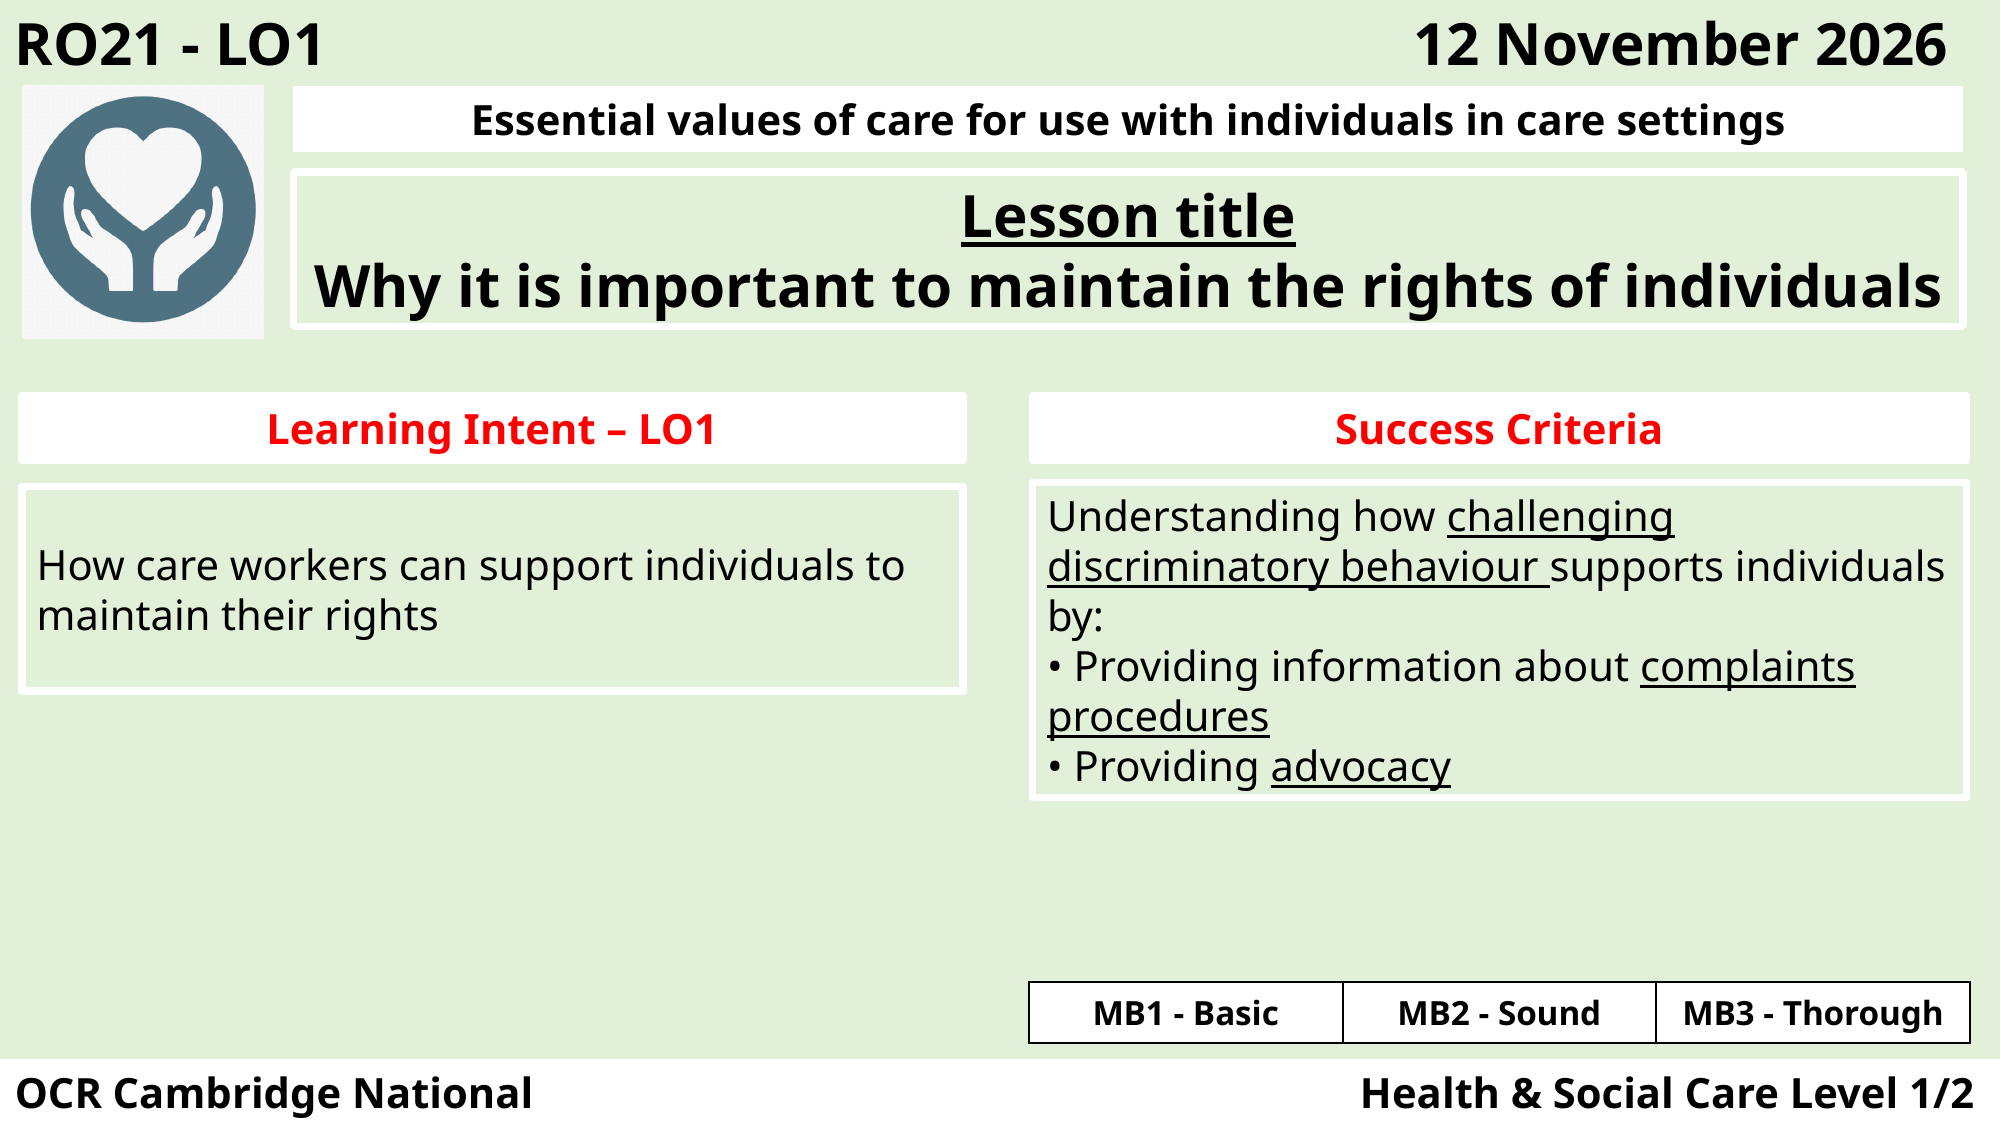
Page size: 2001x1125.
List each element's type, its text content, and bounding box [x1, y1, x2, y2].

text_box 17 September 2020 [1205, 0, 1964, 94]
text_box How care workers can support individuals to maintain their rights [21, 486, 964, 692]
text_box OCR Cambridge National [0, 1059, 873, 1125]
text_box Essential values of care for use with individuals in care settings [293, 86, 1963, 152]
table_header MB3 - Thorough [1657, 983, 1969, 1042]
picture [22, 85, 264, 339]
text_box RO21 - LO1 [0, 0, 398, 85]
text_box Lesson title Why it is important to maintain the rights of individuals [293, 171, 1963, 327]
table_header MB2 - Sound [1344, 983, 1655, 1042]
text_box Understanding how challenging discriminatory behaviour supports individuals by: • Providing information about complaints procedures • Providing advocacy [1032, 482, 1967, 798]
text_box Health & Social Care Level 1/2 [873, 1059, 2000, 1125]
table_header MB1 - Basic [1030, 983, 1342, 1042]
text_box Learning Intent – LO1 [21, 395, 964, 461]
text_box Success Criteria [1032, 395, 1967, 461]
